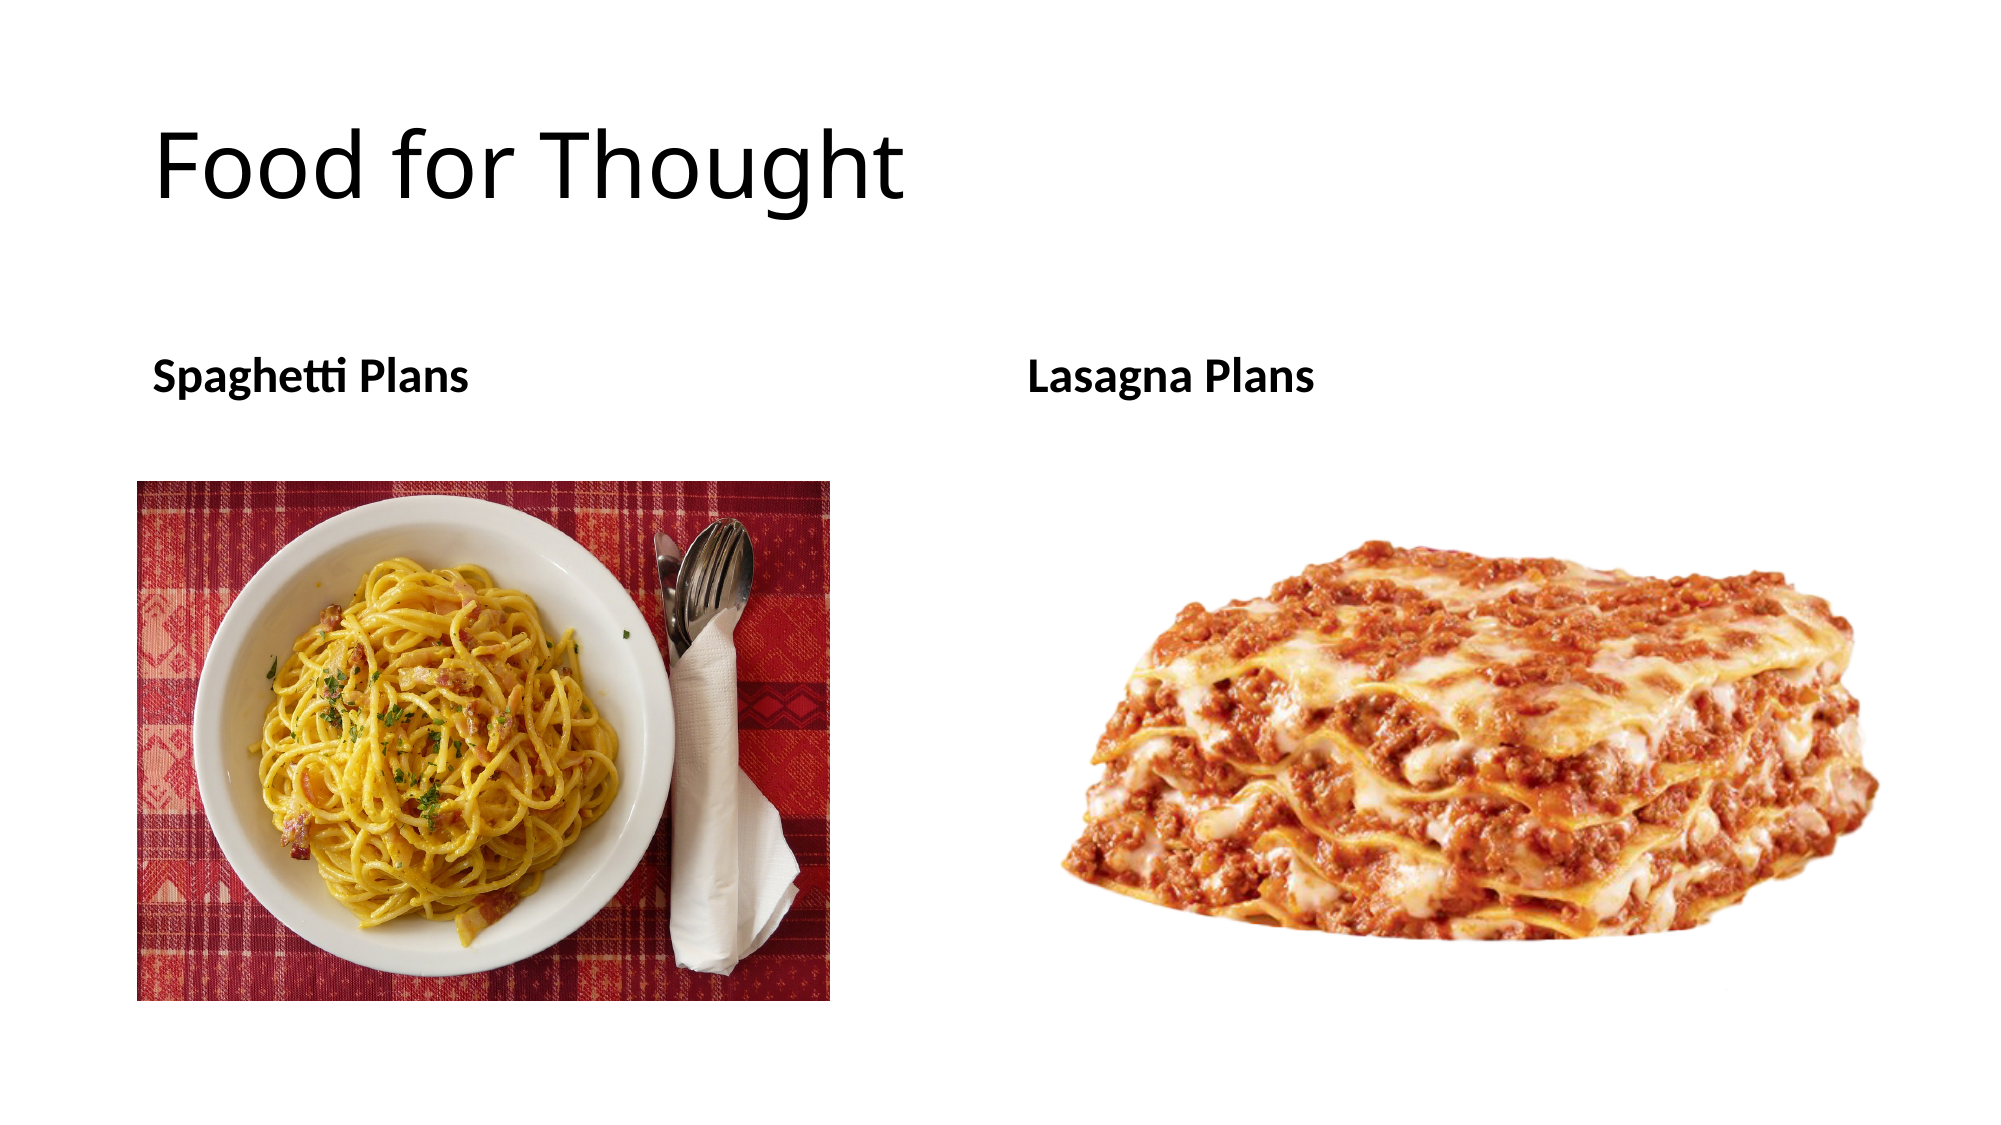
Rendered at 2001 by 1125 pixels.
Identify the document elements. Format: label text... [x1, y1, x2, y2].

title Food for Thought [137, 59, 1863, 278]
picture [137, 481, 830, 1001]
list Lasagna Plans [1012, 275, 1863, 411]
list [1016, 493, 1979, 1034]
list Spaghetti Plans [137, 275, 984, 411]
